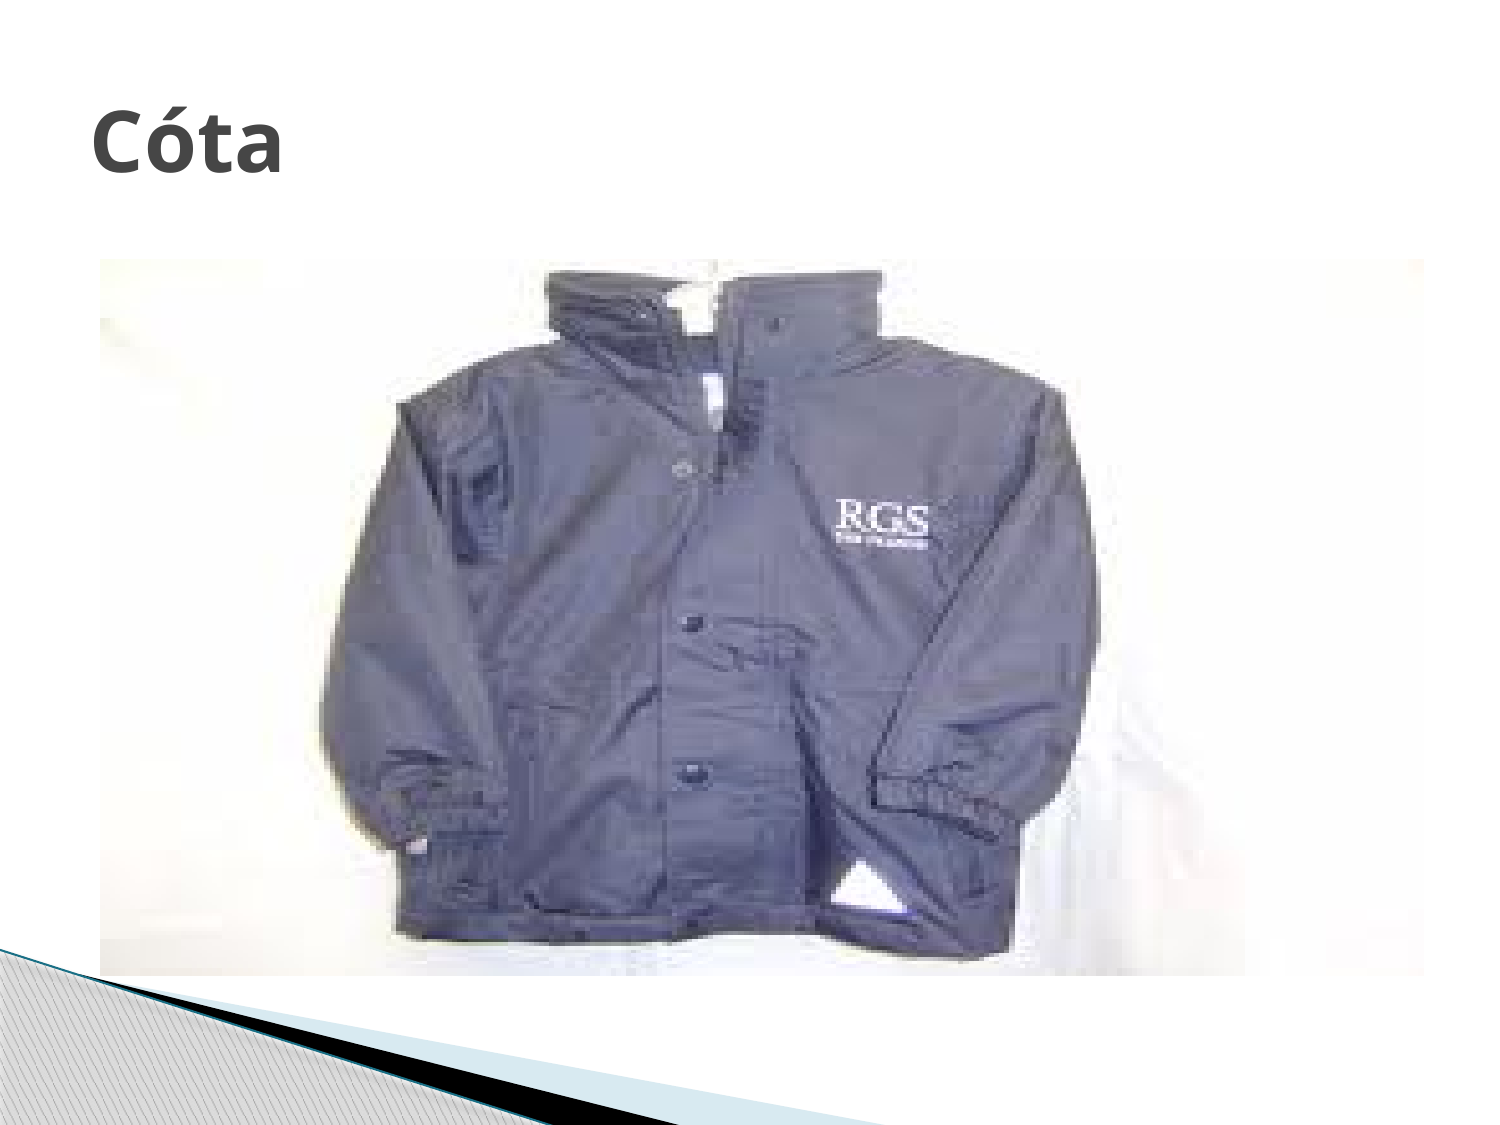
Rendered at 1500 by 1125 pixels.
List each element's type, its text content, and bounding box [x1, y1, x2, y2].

title Cóta [75, 45, 1425, 233]
picture [100, 259, 1424, 977]
